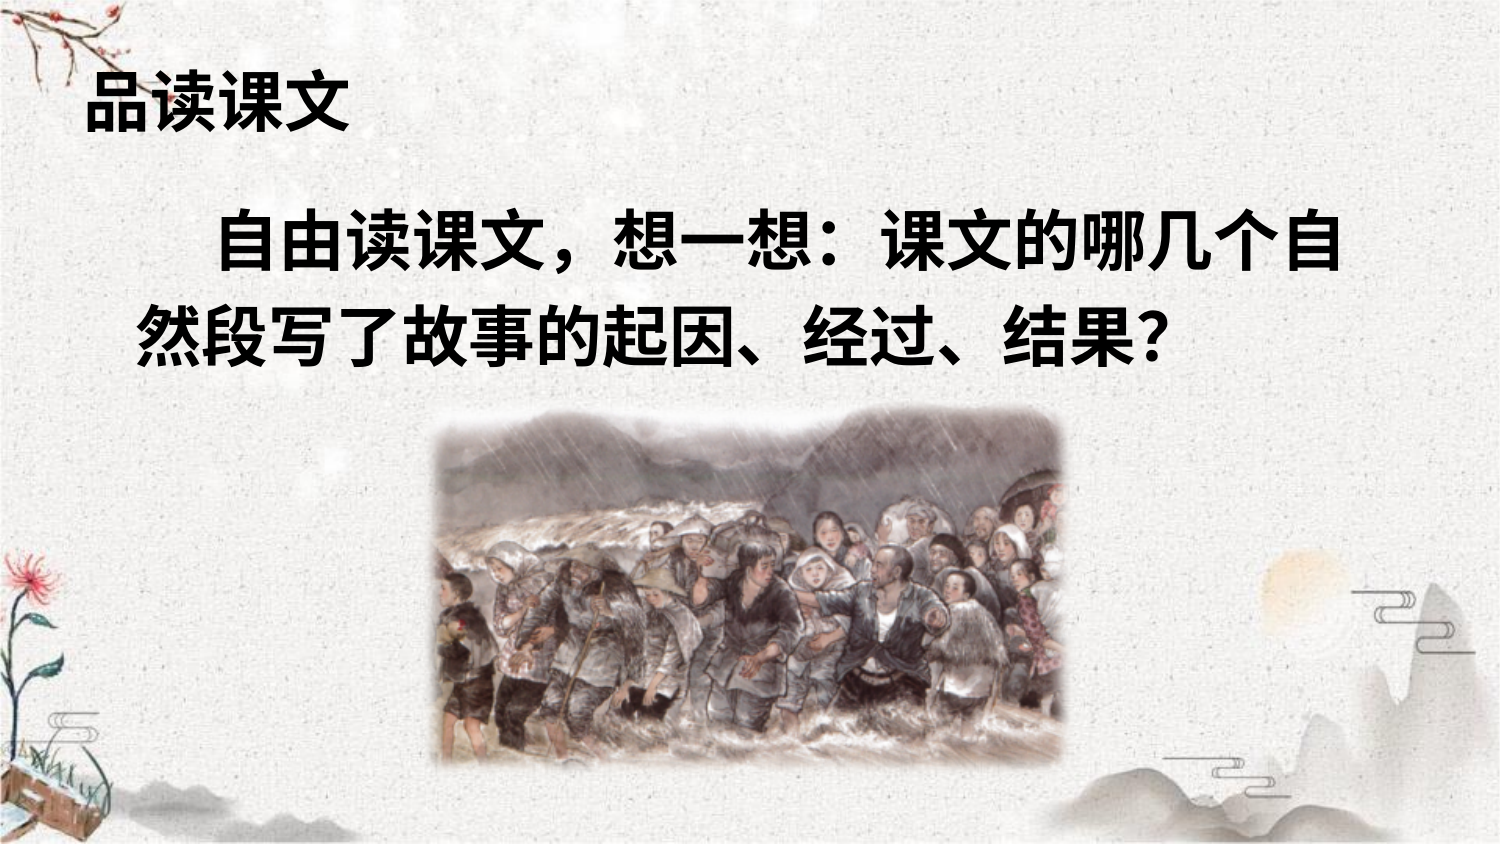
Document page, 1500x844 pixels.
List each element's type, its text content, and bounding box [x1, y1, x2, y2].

picture [0, 0, 1500, 844]
text_box 品读课文 [69, 52, 433, 157]
text_box 自由读课文，想一想：课文的哪几个自然段写了故事的起因、经过、结果？ [120, 175, 1377, 382]
